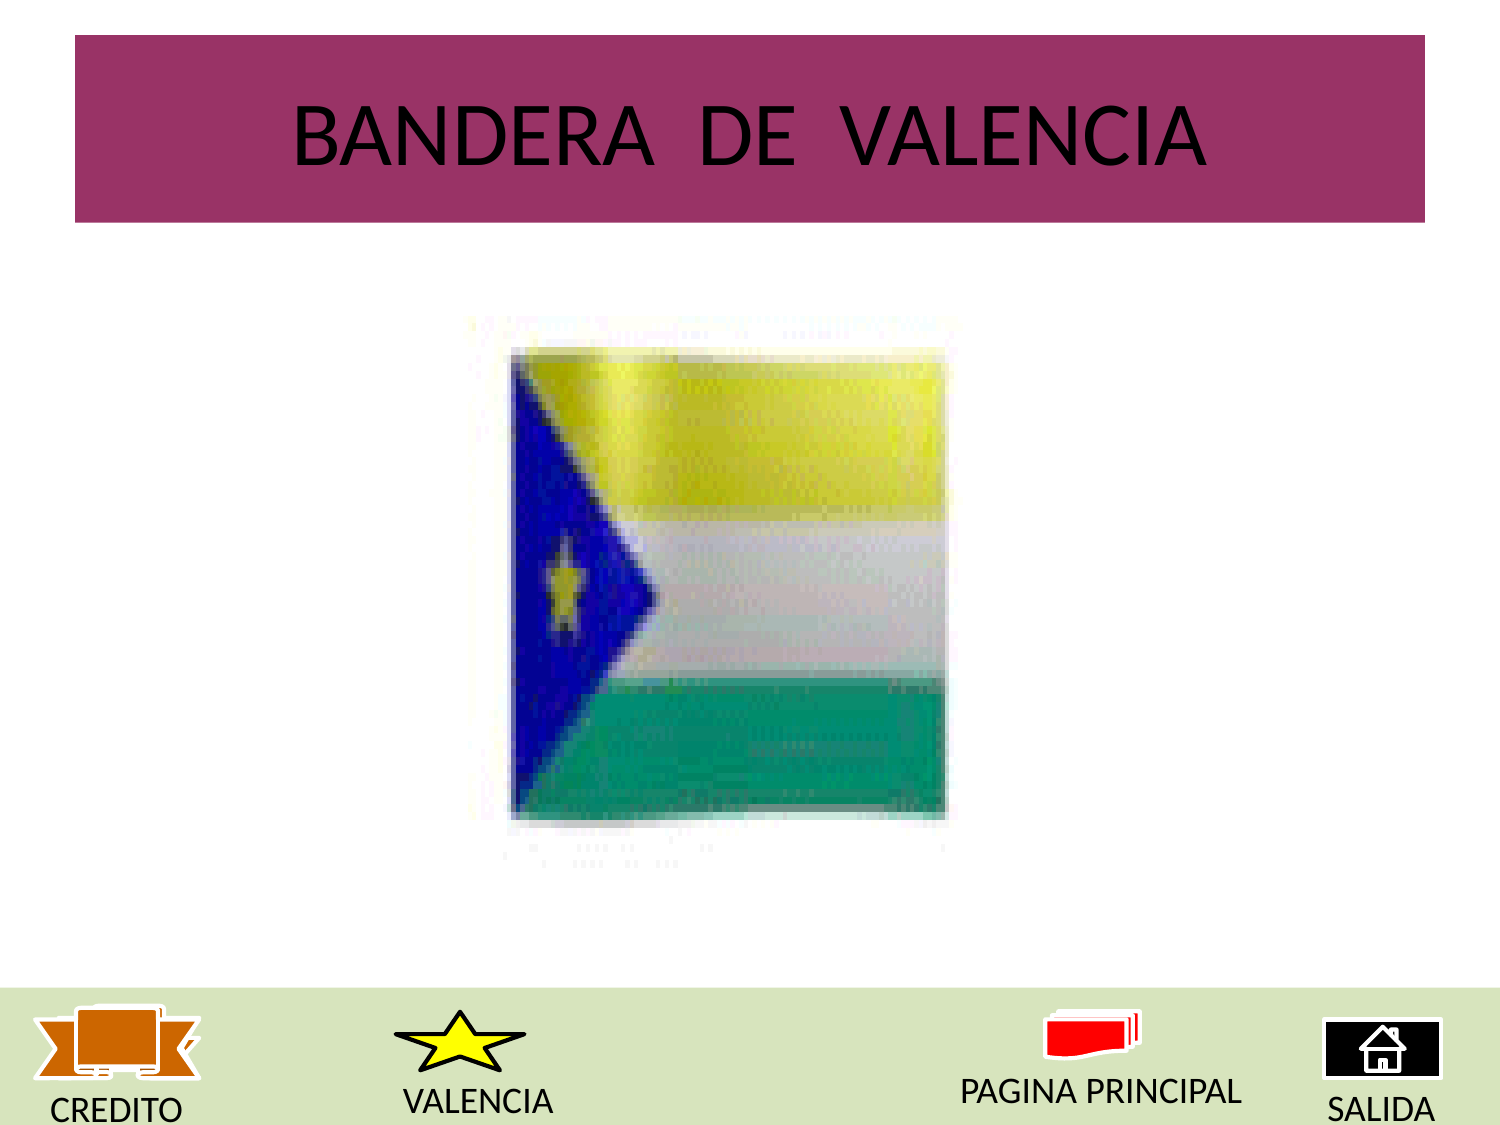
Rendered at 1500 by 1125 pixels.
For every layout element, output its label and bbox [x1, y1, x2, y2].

title [75, 35, 1425, 223]
picture [398, 316, 1055, 868]
text_box [0, 986, 1500, 1125]
